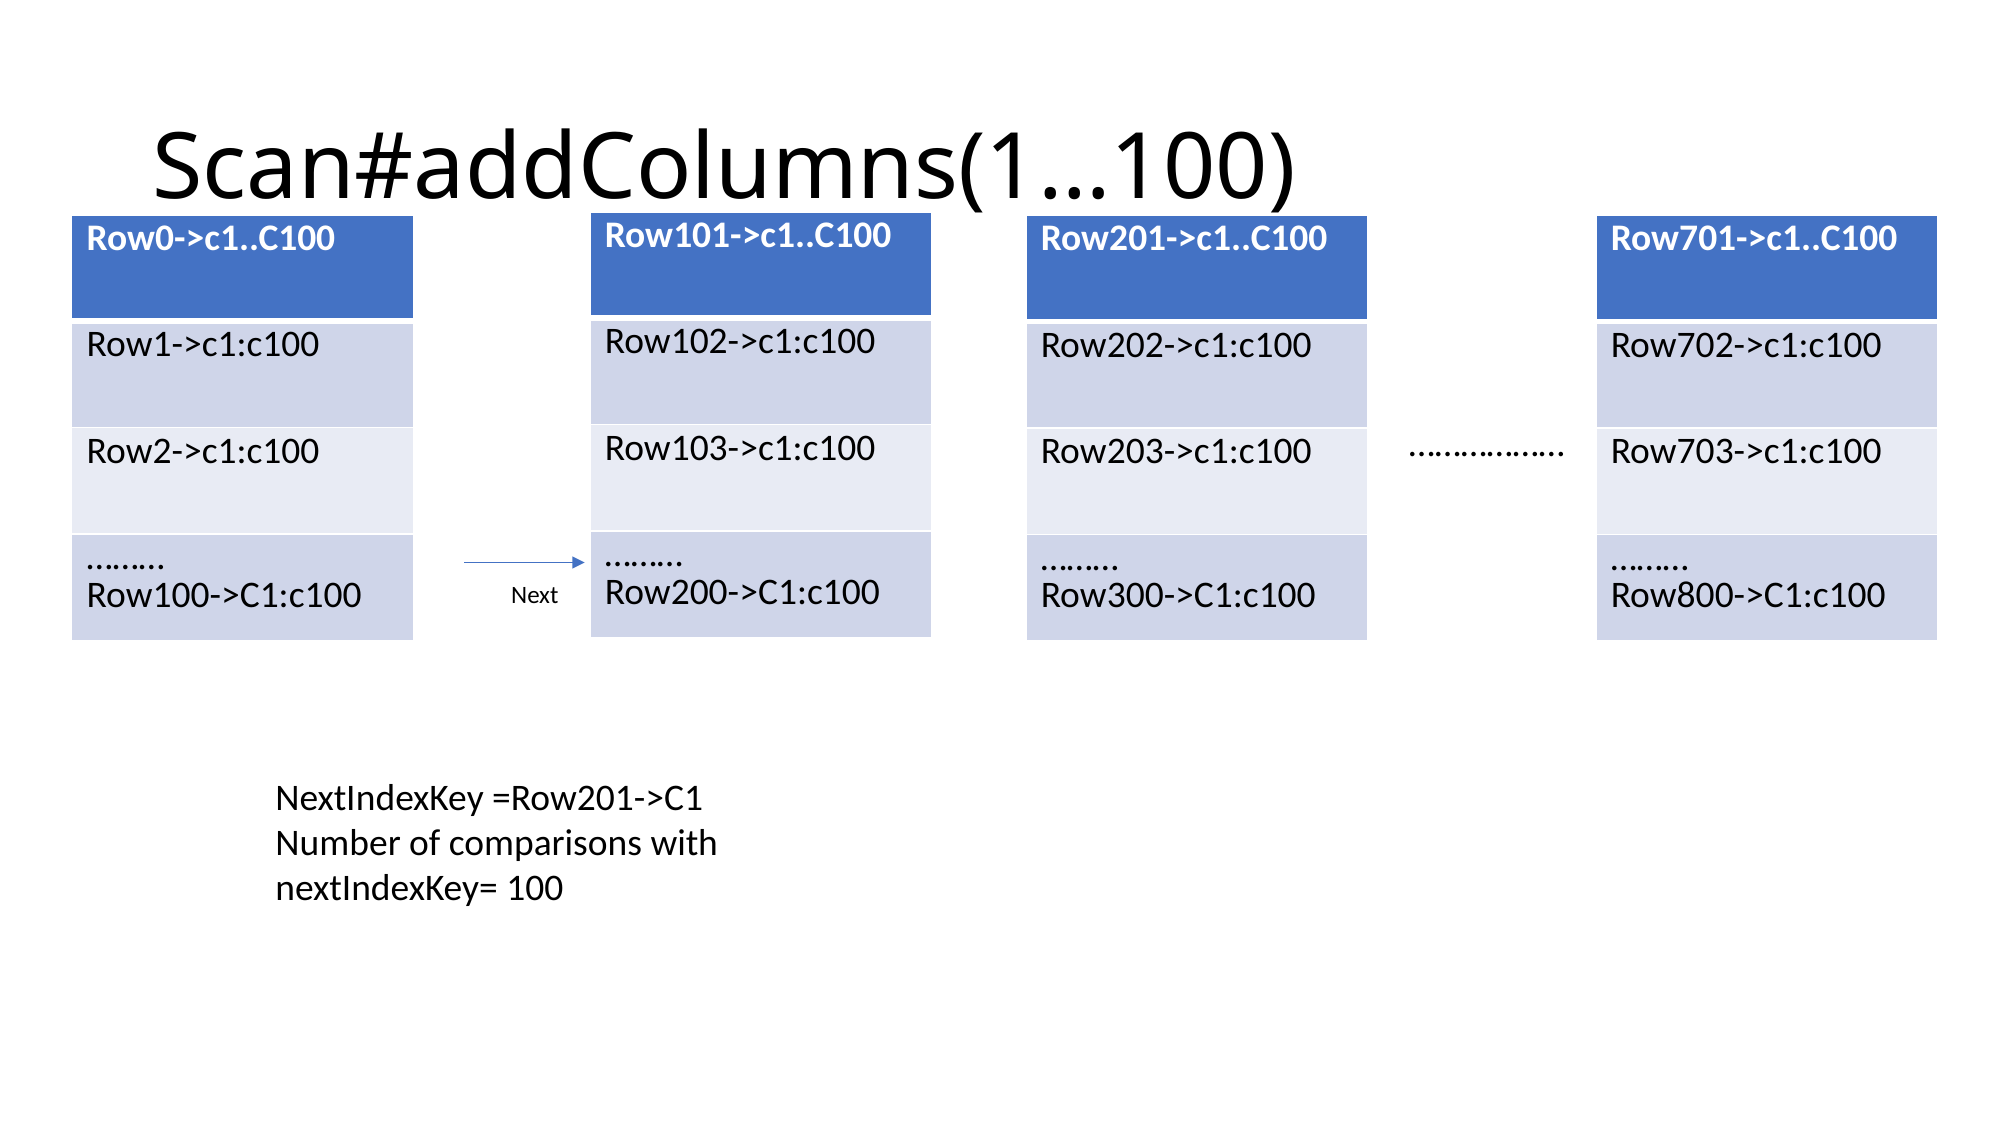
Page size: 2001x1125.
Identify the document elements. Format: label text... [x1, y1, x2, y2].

table_cell ……… Row300->C1:c100 [1027, 535, 1367, 640]
table_cell Row702->c1:c100 [1597, 324, 1937, 427]
table_cell Row103->c1:c100 [591, 425, 931, 530]
table_header Row201->c1..C100 [1027, 216, 1367, 319]
table_cell ……… Row100->C1:c100 [72, 535, 413, 640]
table_cell Row202->c1:c100 [1027, 324, 1367, 427]
text_box ……………… [1394, 411, 1641, 472]
table_cell ……… Row800->C1:c100 [1597, 535, 1937, 640]
text_box Next [496, 571, 576, 616]
table_cell Row1->c1:c100 [72, 324, 413, 427]
table_cell Row102->c1:c100 [591, 321, 931, 424]
table_header Row0->c1..C100 [72, 216, 413, 318]
table_cell Row703->c1:c100 [1597, 429, 1937, 534]
table_header Row701->c1..C100 [1597, 216, 1937, 319]
title Scan#addColumns(1…100) [137, 59, 1863, 278]
table_cell Row203->c1:c100 [1027, 429, 1367, 534]
text_box NextIndexKey =Row201->C1 Number of comparisons with nextIndexKey= 100 [260, 765, 945, 1006]
table_cell ……… Row200->C1:c100 [591, 532, 931, 637]
table_cell Row2->c1:c100 [72, 428, 413, 533]
table_header Row101->c1..C100 [591, 213, 931, 315]
